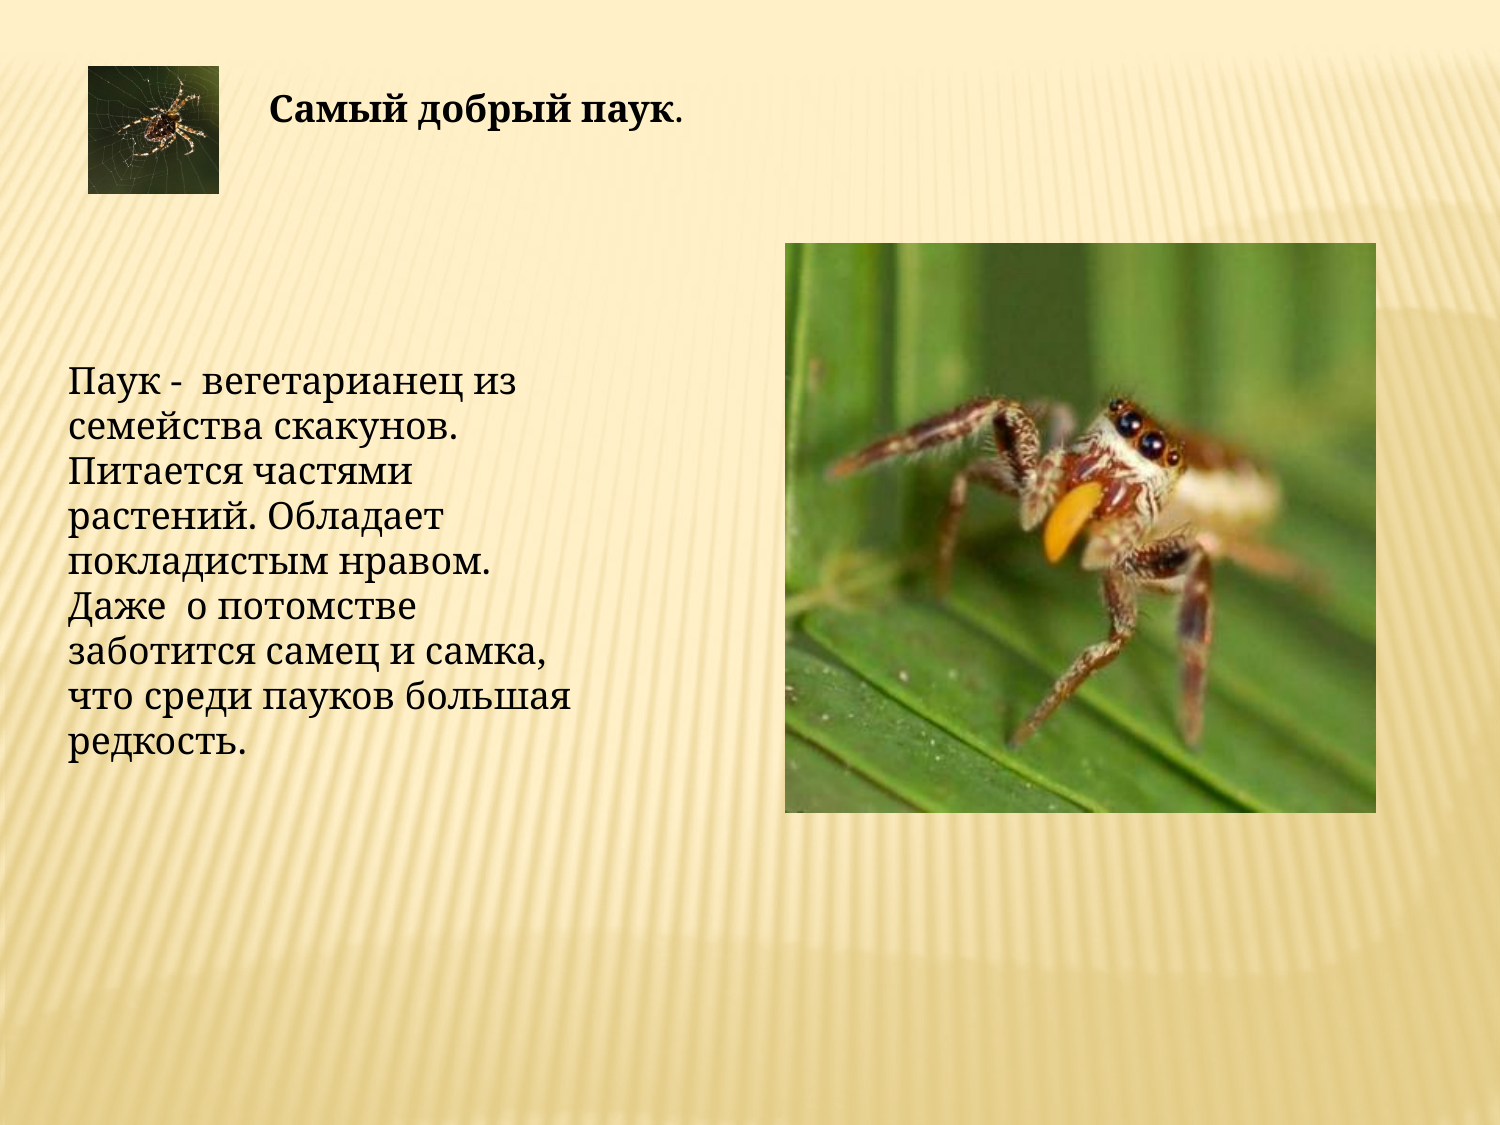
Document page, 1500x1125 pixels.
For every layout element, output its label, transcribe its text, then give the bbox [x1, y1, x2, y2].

picture [785, 243, 1377, 813]
text_box Самый добрый паук. [253, 78, 857, 138]
text_box Паук - вегетарианец из семейства скакунов. Питается частями растений. Обладает покладистым нравом. Даже о потомстве заботится самец и самка, что среди пауков большая редкость. [53, 349, 609, 770]
picture [88, 66, 219, 195]
